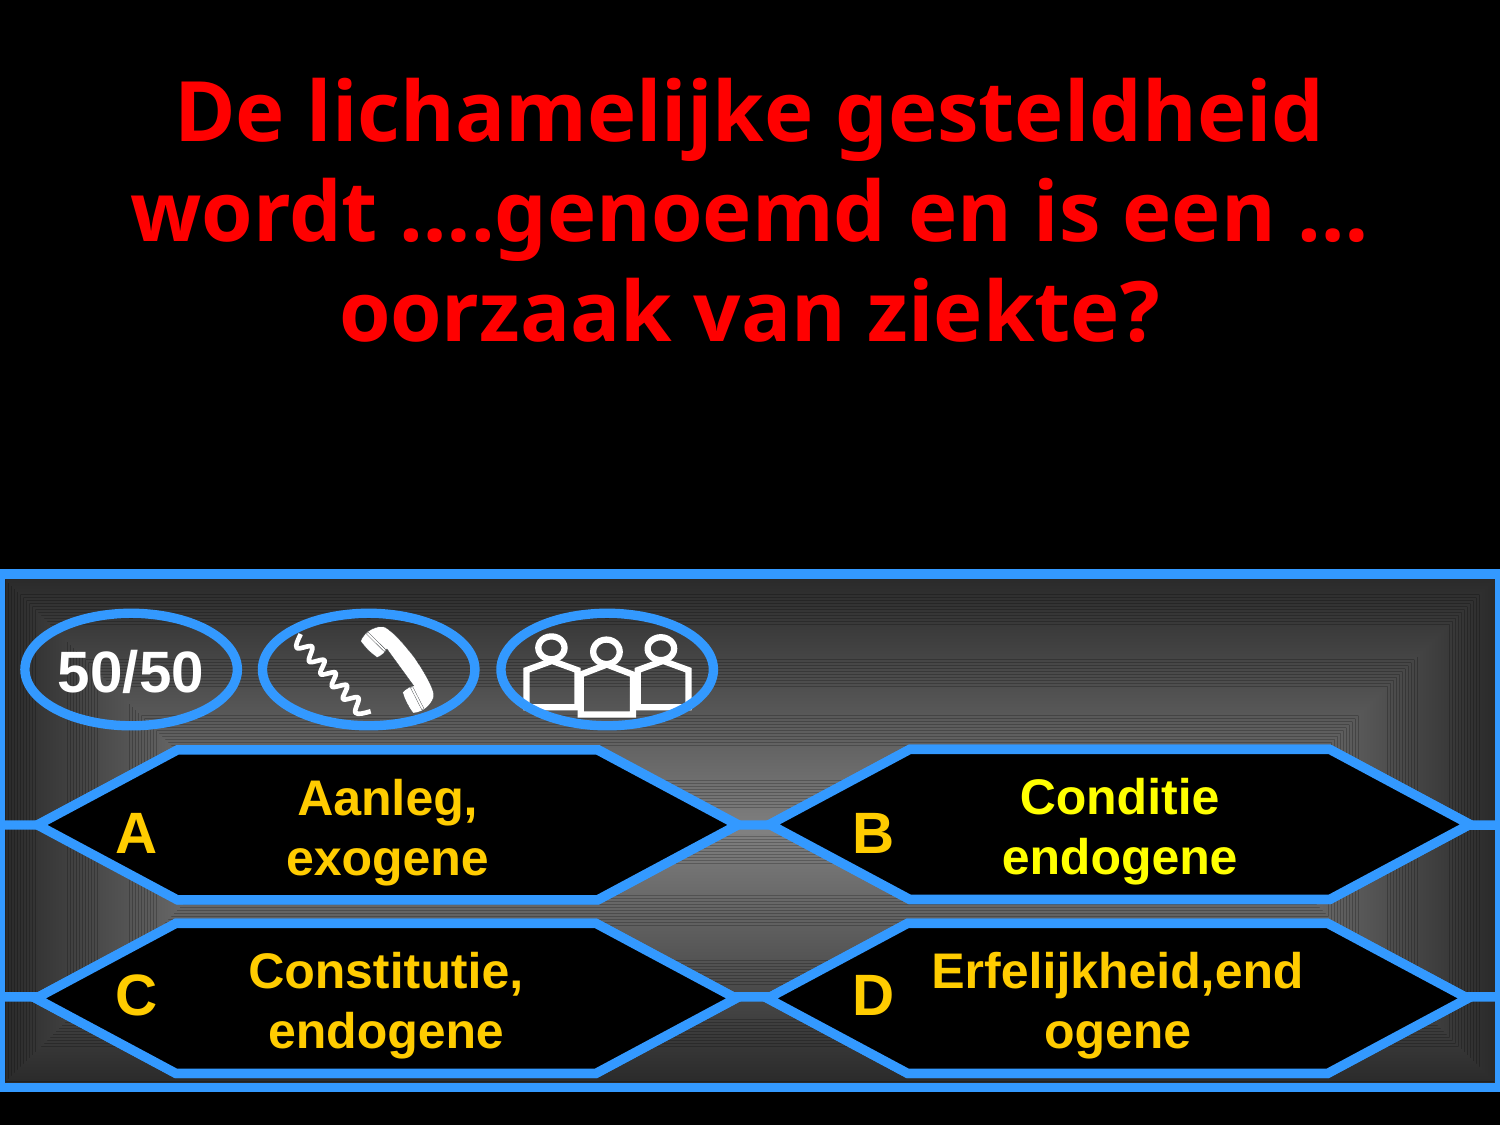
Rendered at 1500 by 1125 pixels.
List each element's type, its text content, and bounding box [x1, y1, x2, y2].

title De lichamelijke gesteldheid wordt ….genoemd en is een …oorzaak van ziekte? [112, 87, 1388, 330]
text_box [324, 624, 435, 730]
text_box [0, 574, 1500, 1088]
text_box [526, 636, 689, 715]
